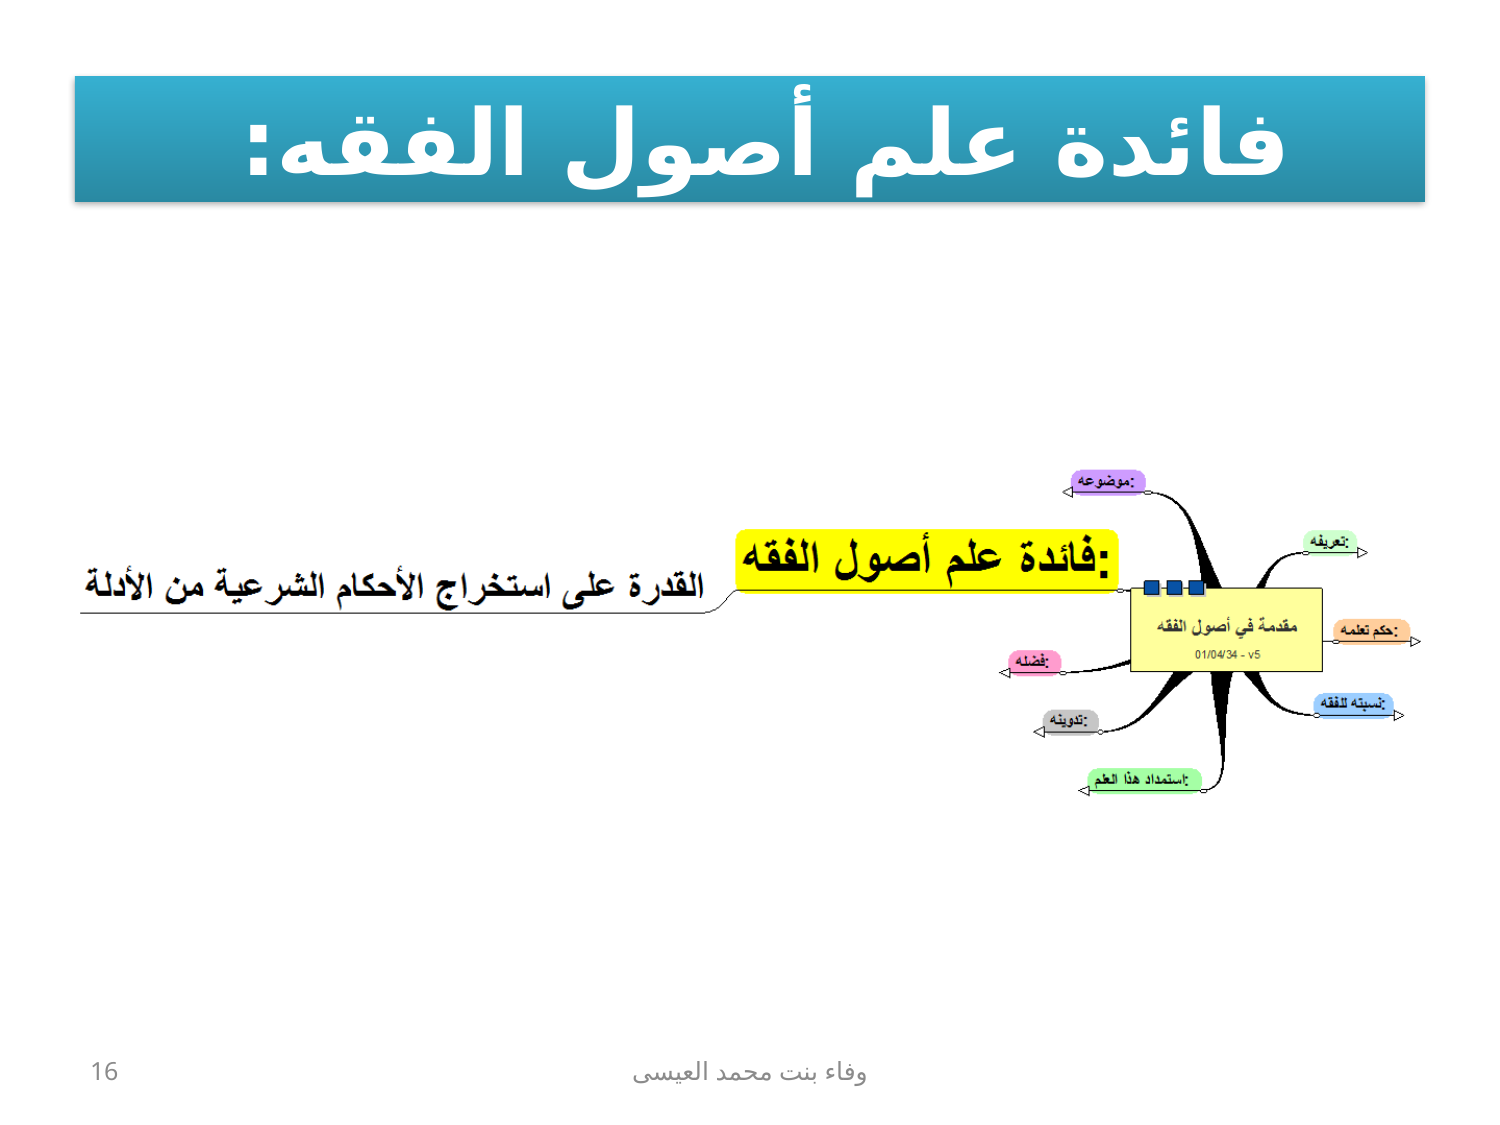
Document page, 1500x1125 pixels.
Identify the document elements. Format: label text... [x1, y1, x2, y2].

text_box فائدة علم أصول الفقه: [74, 76, 1425, 202]
slide_number 16 [75, 1042, 425, 1103]
footer وفاء بنت محمد العيسى [512, 1042, 988, 1103]
picture [74, 262, 1426, 1005]
